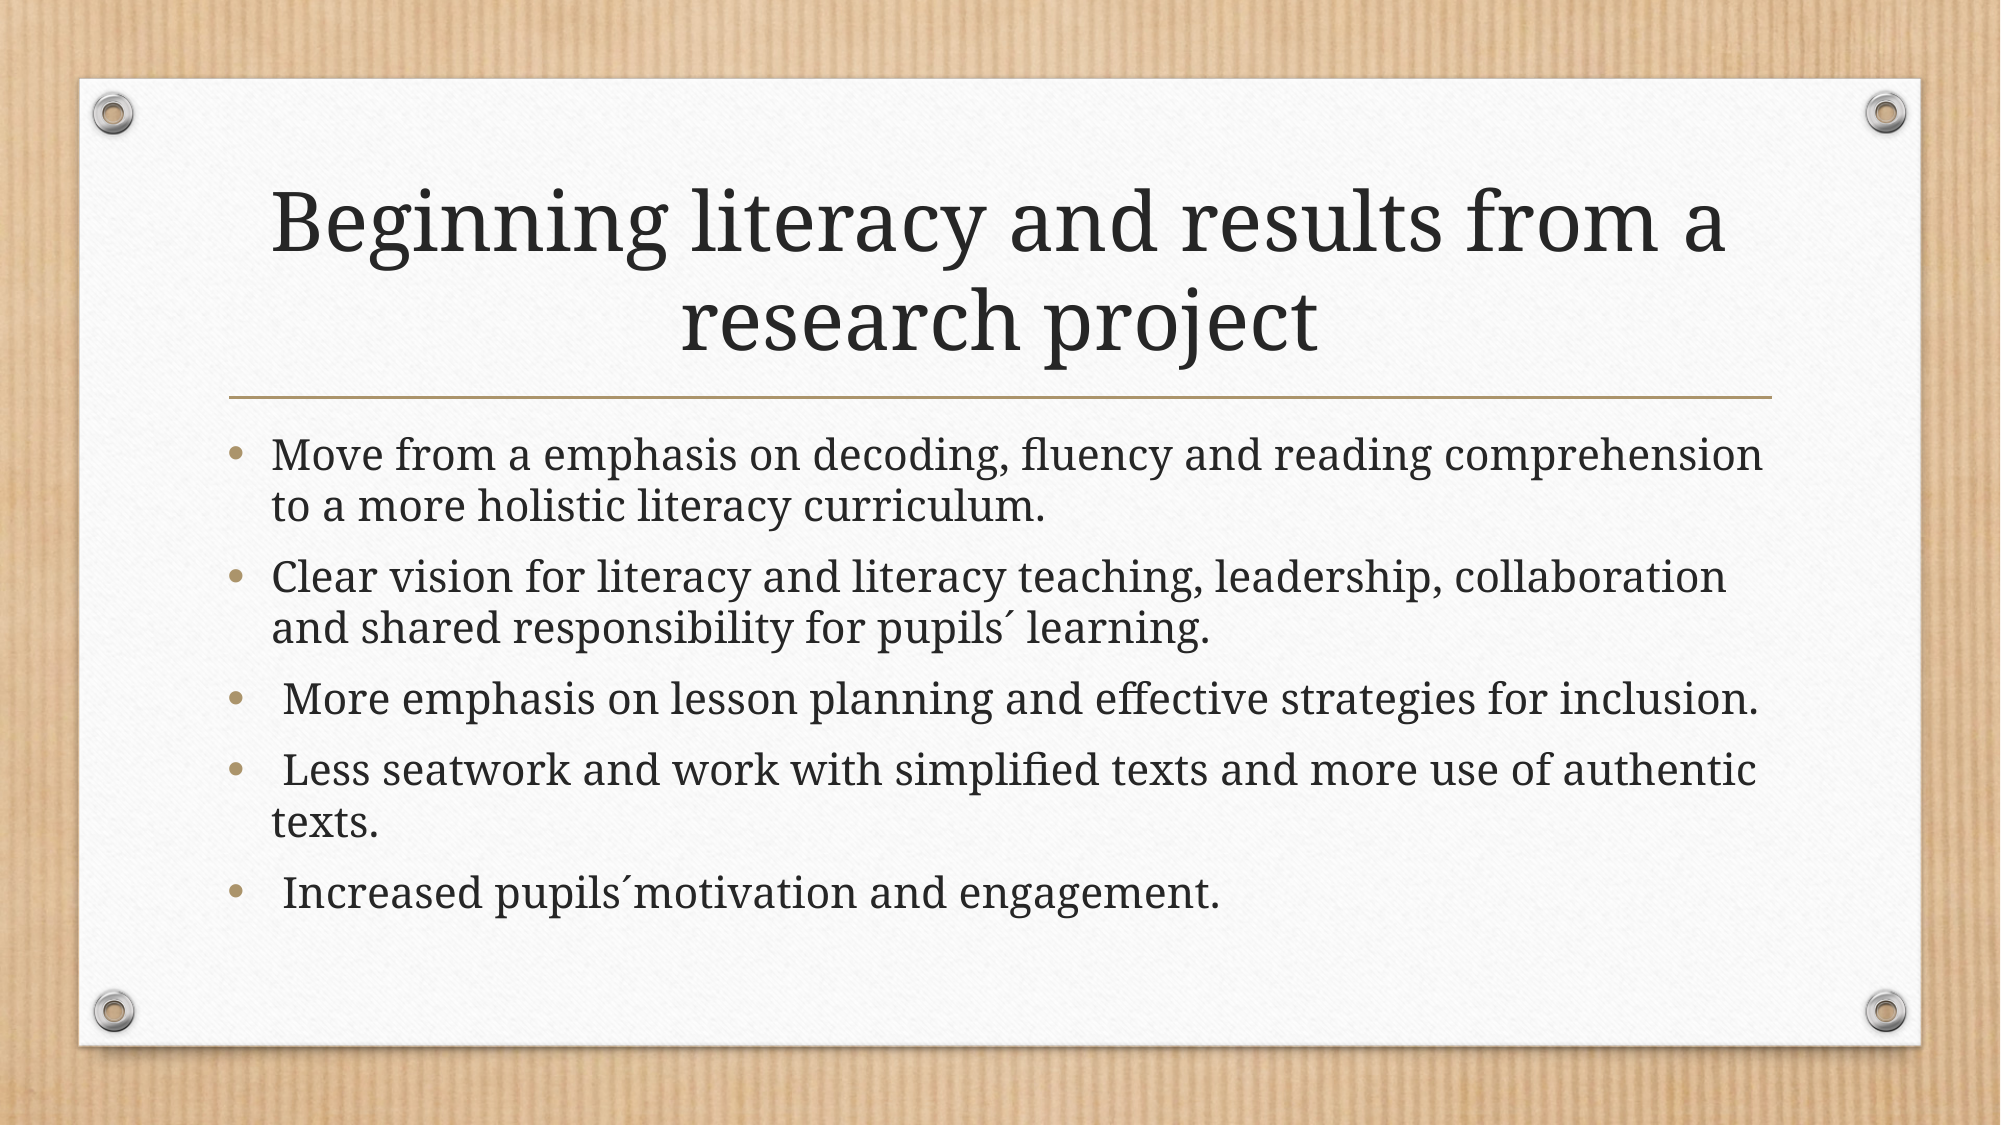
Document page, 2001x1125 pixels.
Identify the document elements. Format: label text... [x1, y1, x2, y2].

picture [0, 0, 2001, 1125]
title Beginning literacy and results from a research project [212, 161, 1788, 375]
list Move from a emphasis on decoding, fluency and reading comprehension to a more holistic literacy curriculum. Clear vision for literacy and literacy teaching, leadership, collaboration and shared responsibility for pupils´ learning. More emphasis on lesson planning and effective strategies for inclusion. Less seatwork and work with simplified texts and more use of authentic texts. Increased pupils´motivation and engagement. [212, 419, 1788, 964]
